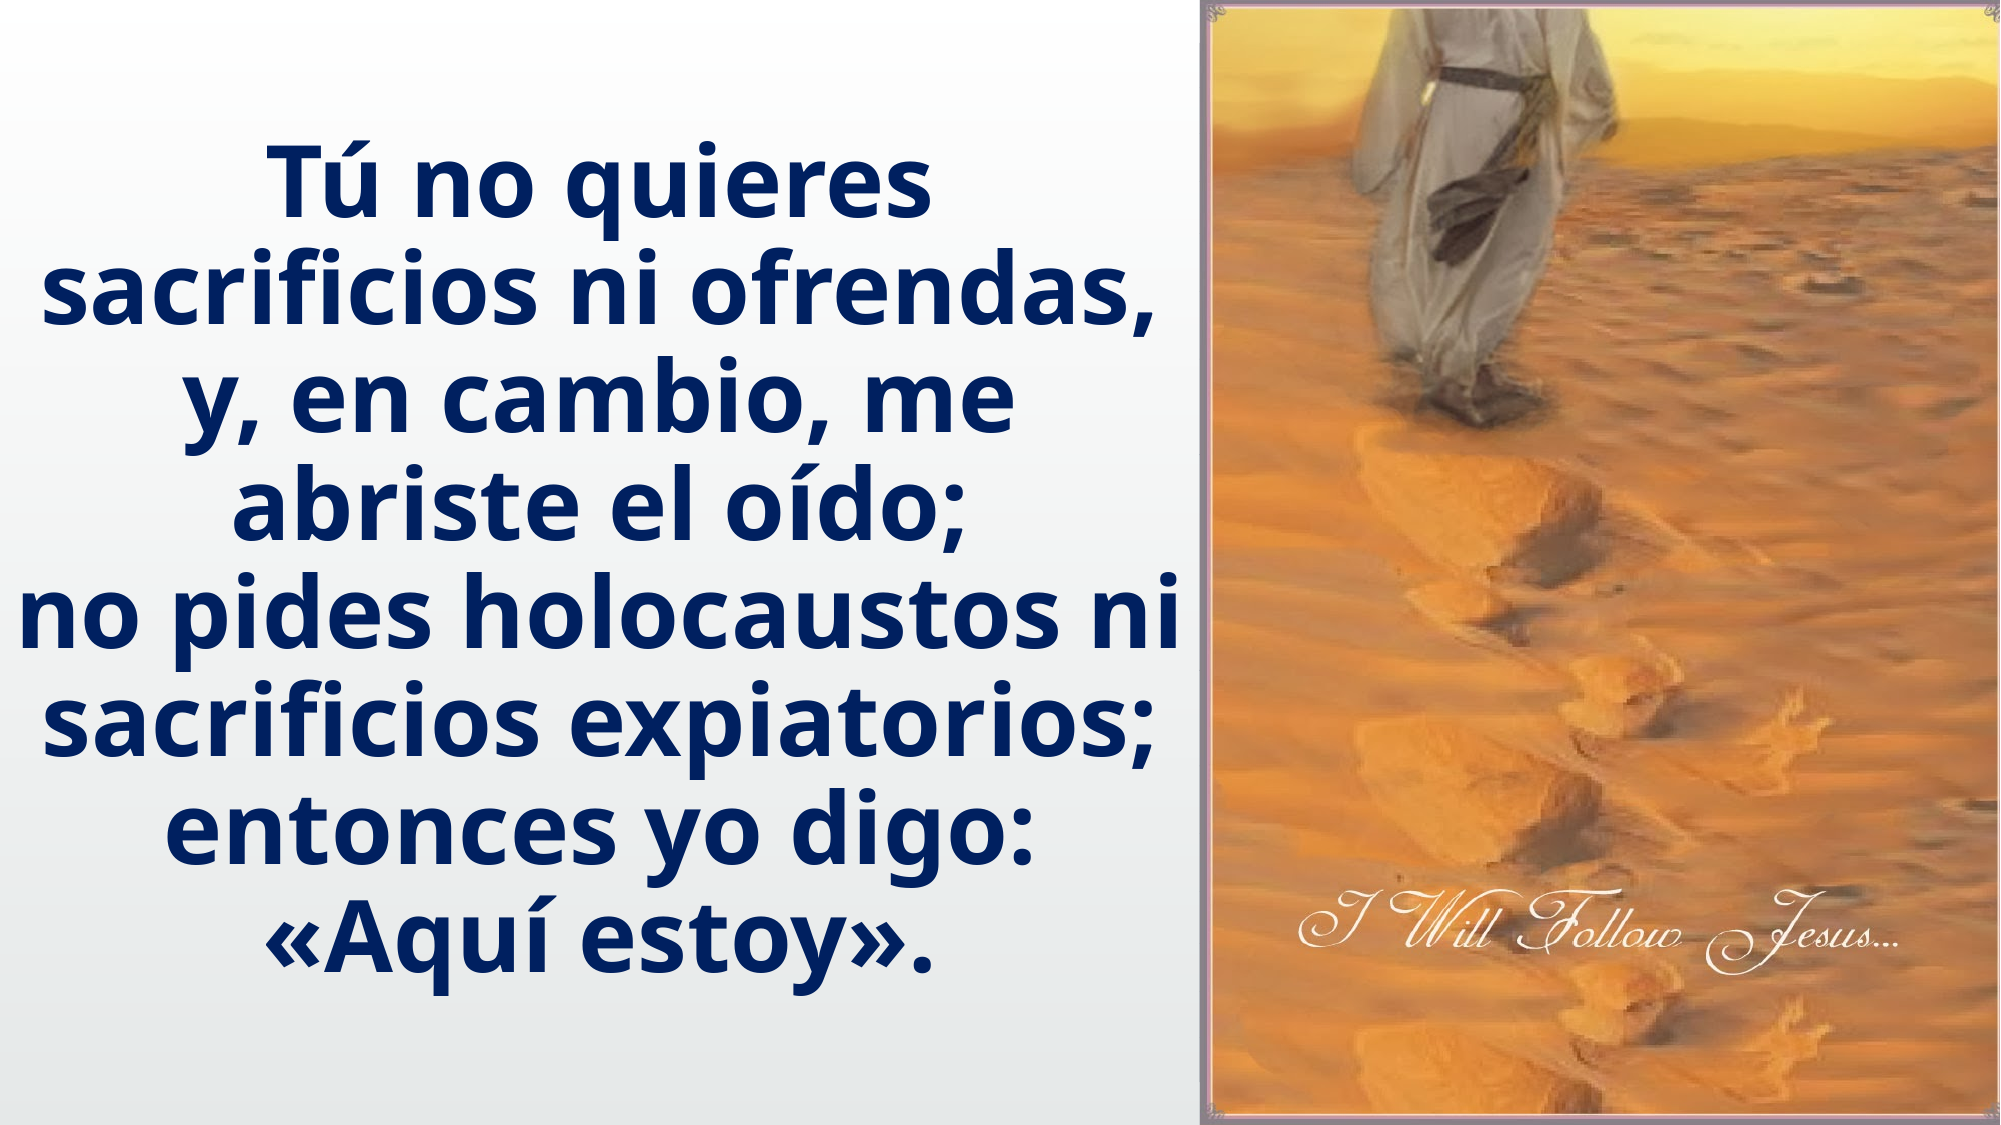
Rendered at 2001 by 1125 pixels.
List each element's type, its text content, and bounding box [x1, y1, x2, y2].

picture [1200, 0, 2000, 1125]
title Tú no quieres sacrificios ni ofrendas, y, en cambio, me abriste el oído; no pides holocaustos ni sacrificios expiatorios; entonces yo digo: «Aquí estoy». [0, 0, 1200, 1125]
